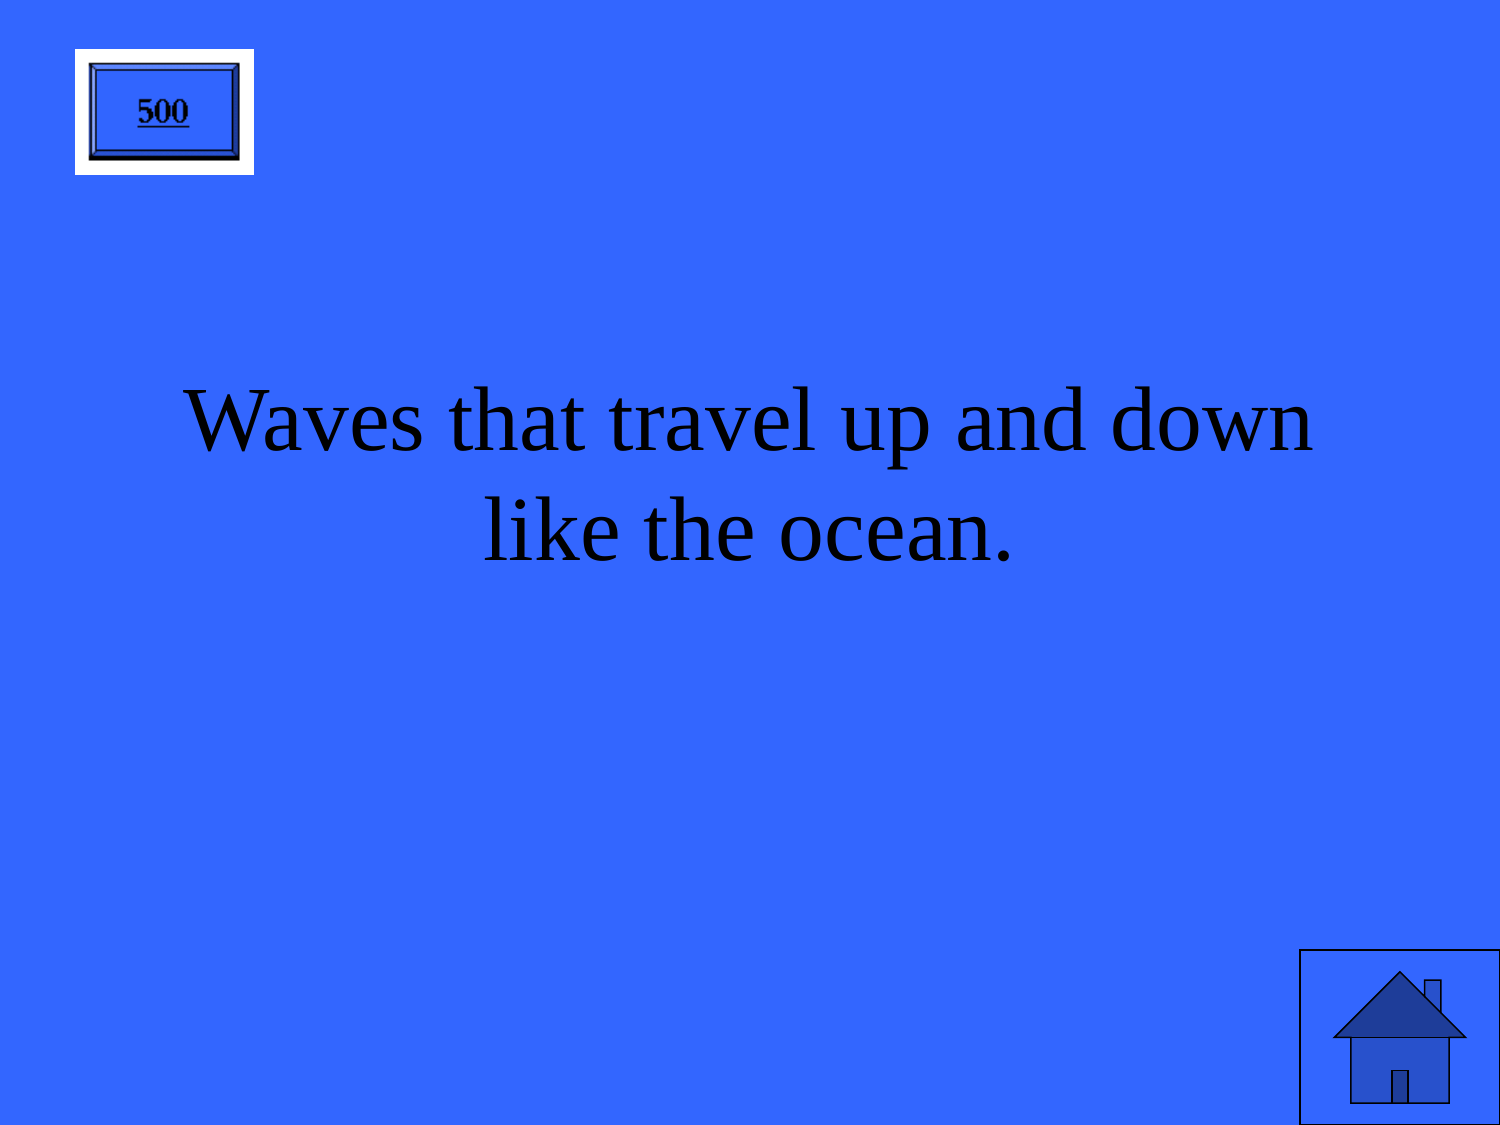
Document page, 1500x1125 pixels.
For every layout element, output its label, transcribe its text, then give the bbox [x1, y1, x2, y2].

picture [74, 49, 254, 176]
text_box [1299, 950, 1500, 1125]
title Waves that travel up and down like the ocean. [112, 374, 1388, 563]
